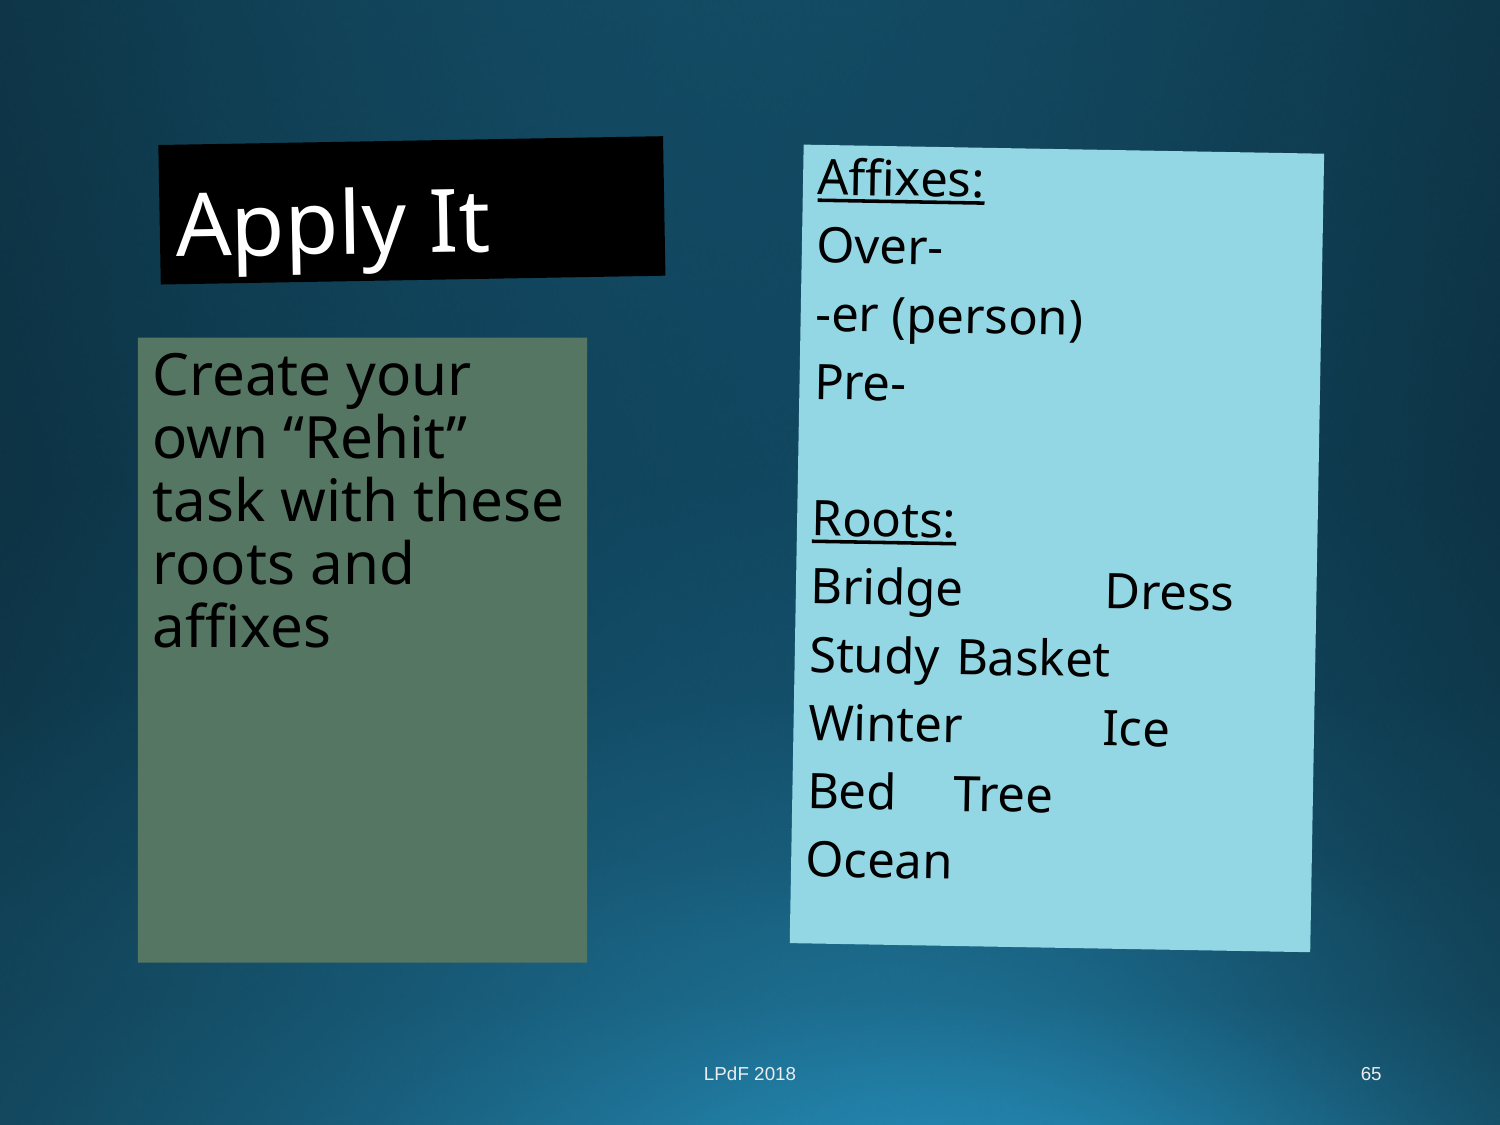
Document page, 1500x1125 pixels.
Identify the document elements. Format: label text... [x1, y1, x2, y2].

title Apply It [158, 136, 666, 285]
list Create your own “Rehit” task with these roots and affixes [137, 337, 588, 963]
picture [0, 0, 1500, 1125]
footer LPdF 2018 [496, 1042, 1004, 1103]
slide_number 65 [1059, 1042, 1397, 1103]
list Affixes: Over- -er (person) Pre- Roots: Bridge Dress Study Basket Winter Ice Bed Tree Ocean [789, 144, 1325, 953]
